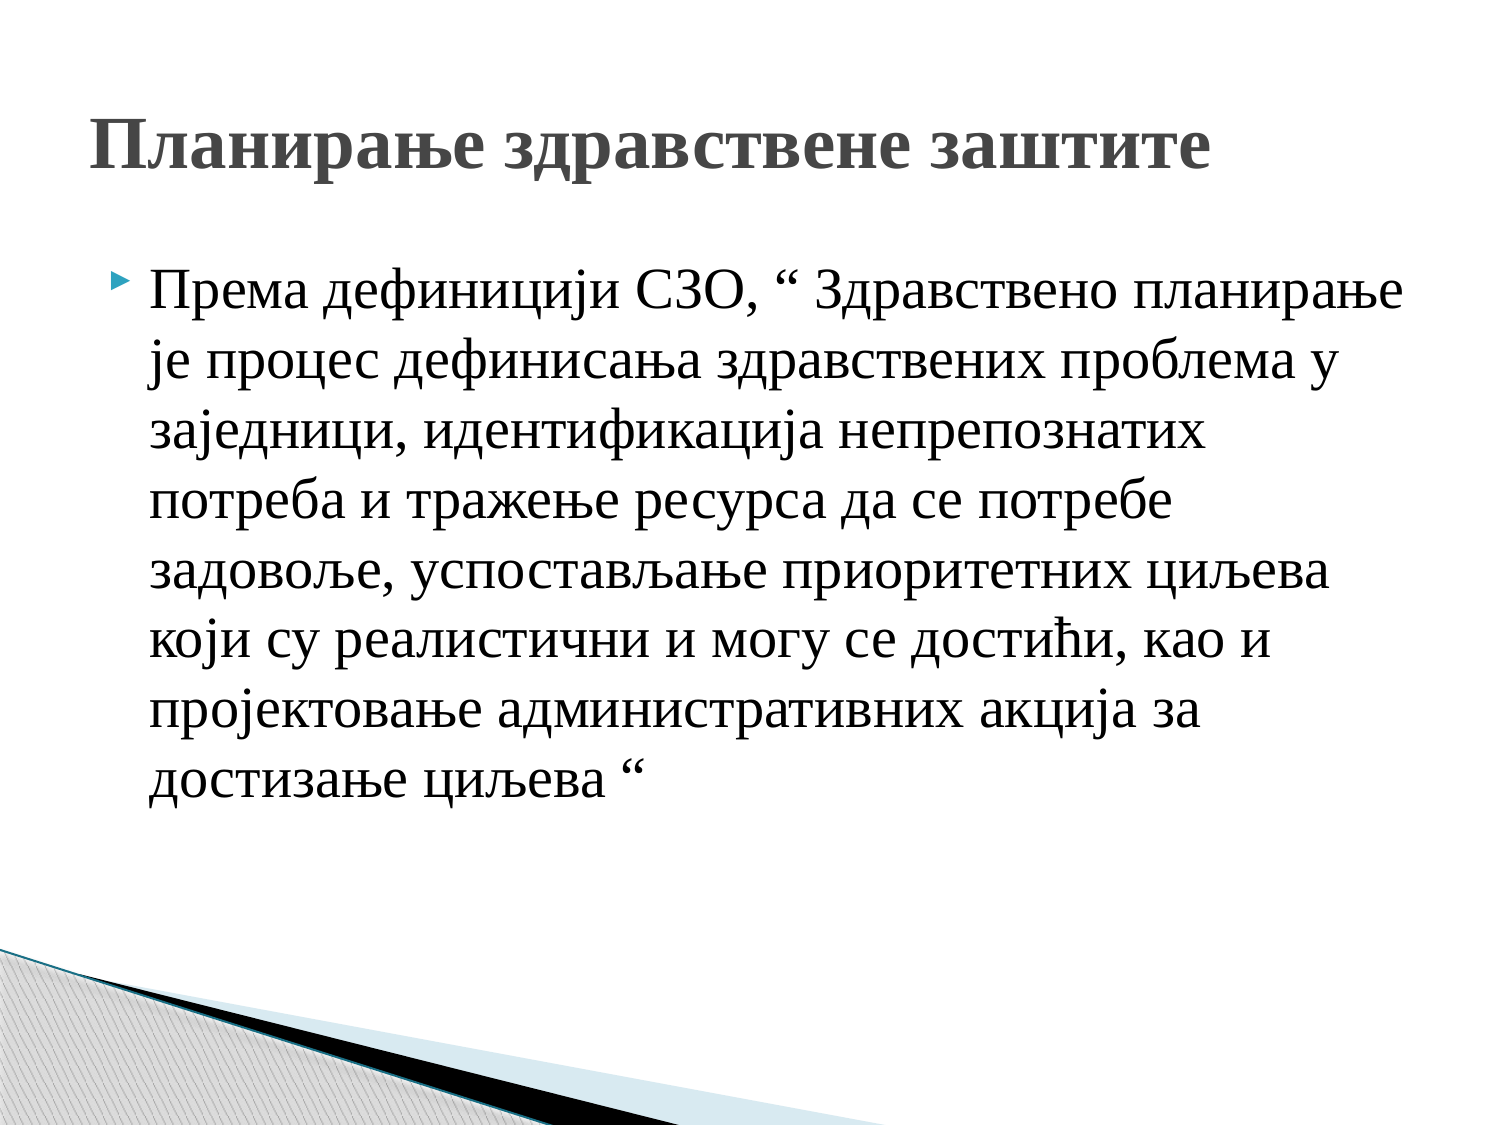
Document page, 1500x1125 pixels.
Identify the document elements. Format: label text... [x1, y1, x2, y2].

title Планирање здравствене заштите [75, 45, 1425, 233]
list Према дефиницији СЗО, “ Здравствено планирање је процес дефинисања здравствених проблема у заједници, идентификација непрепознатих потреба и тражење ресурса да се потребе задовоље, успостављање приоритетних циљева који су реалистични и могу се достићи, као и пројектовање административних акција за достизање циљева “ [75, 243, 1425, 986]
